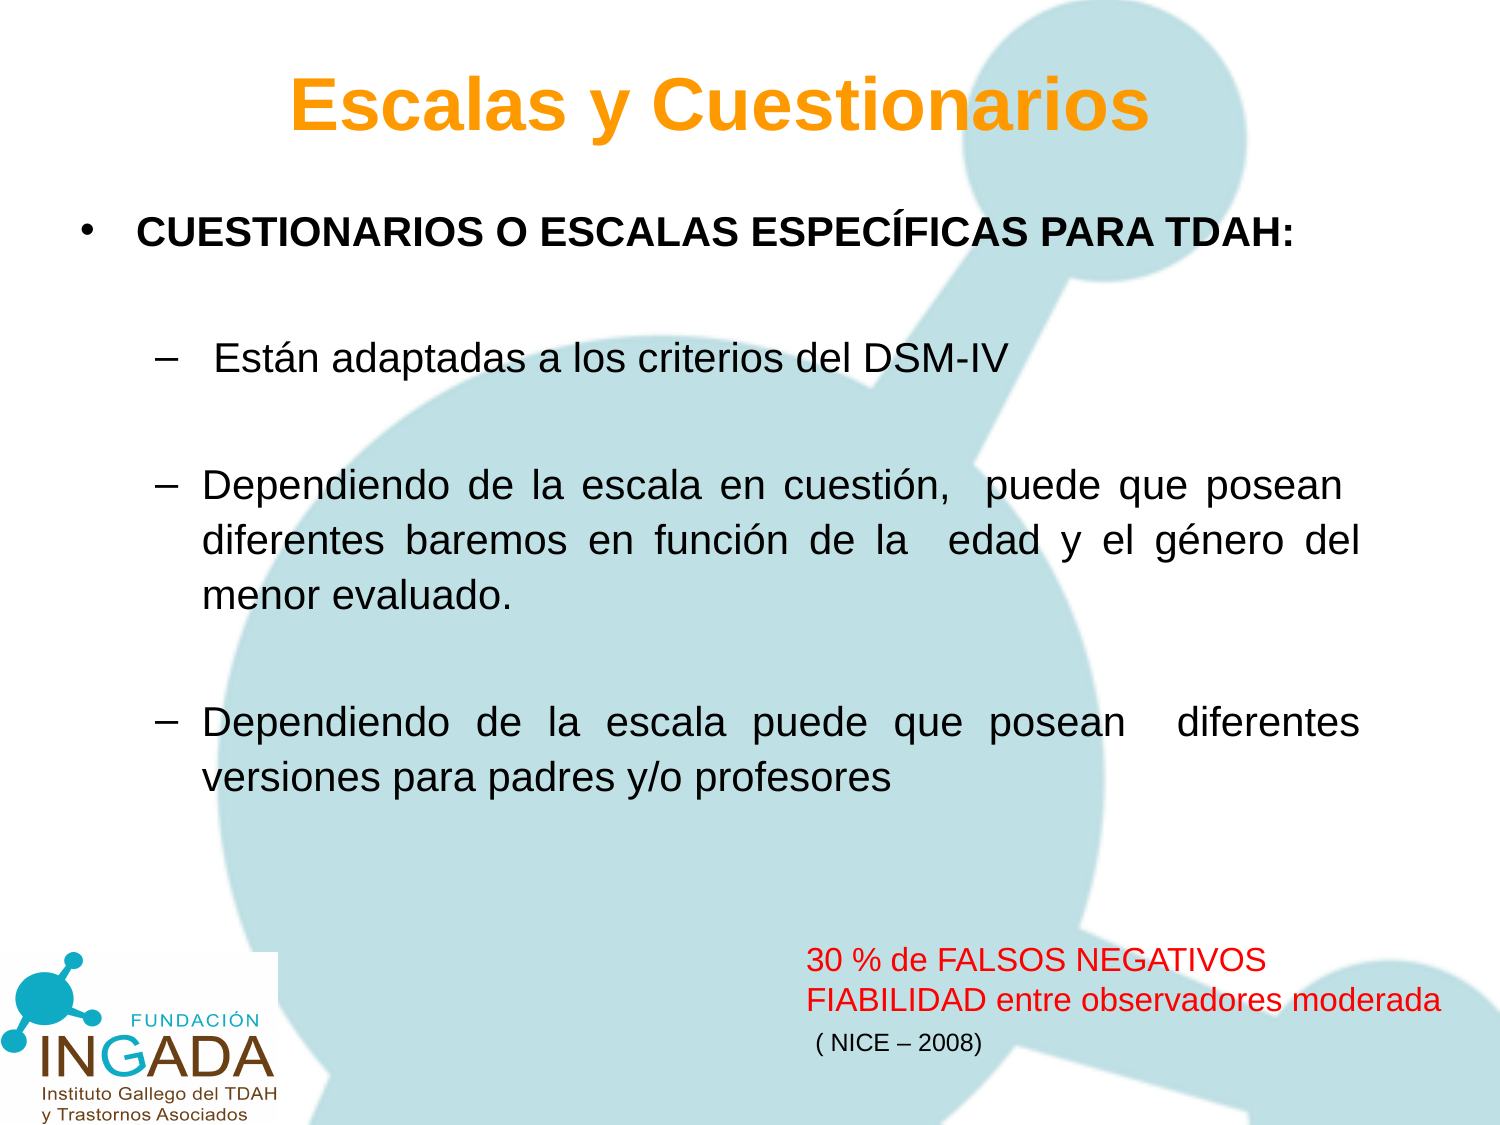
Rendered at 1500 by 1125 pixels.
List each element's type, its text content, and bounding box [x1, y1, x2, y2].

picture [1, 952, 278, 1124]
list CUESTIONARIOS O ESCALAS ESPECÍFICAS PARA TDAH: Están adaptadas a los criterios del DSM-IV Dependiendo de la escala en cuestión, puede que posean diferentes baremos en función de la edad y el género del menor evaluado. Dependiendo de la escala puede que posean diferentes versiones para padres y/o profesores [64, 133, 1376, 1047]
text_box Escalas y Cuestionarios [274, 48, 1167, 153]
text_box 30 % de FALSOS NEGATIVOS FIABILIDAD entre observadores moderada ( NICE – 2008) [791, 930, 1500, 1066]
